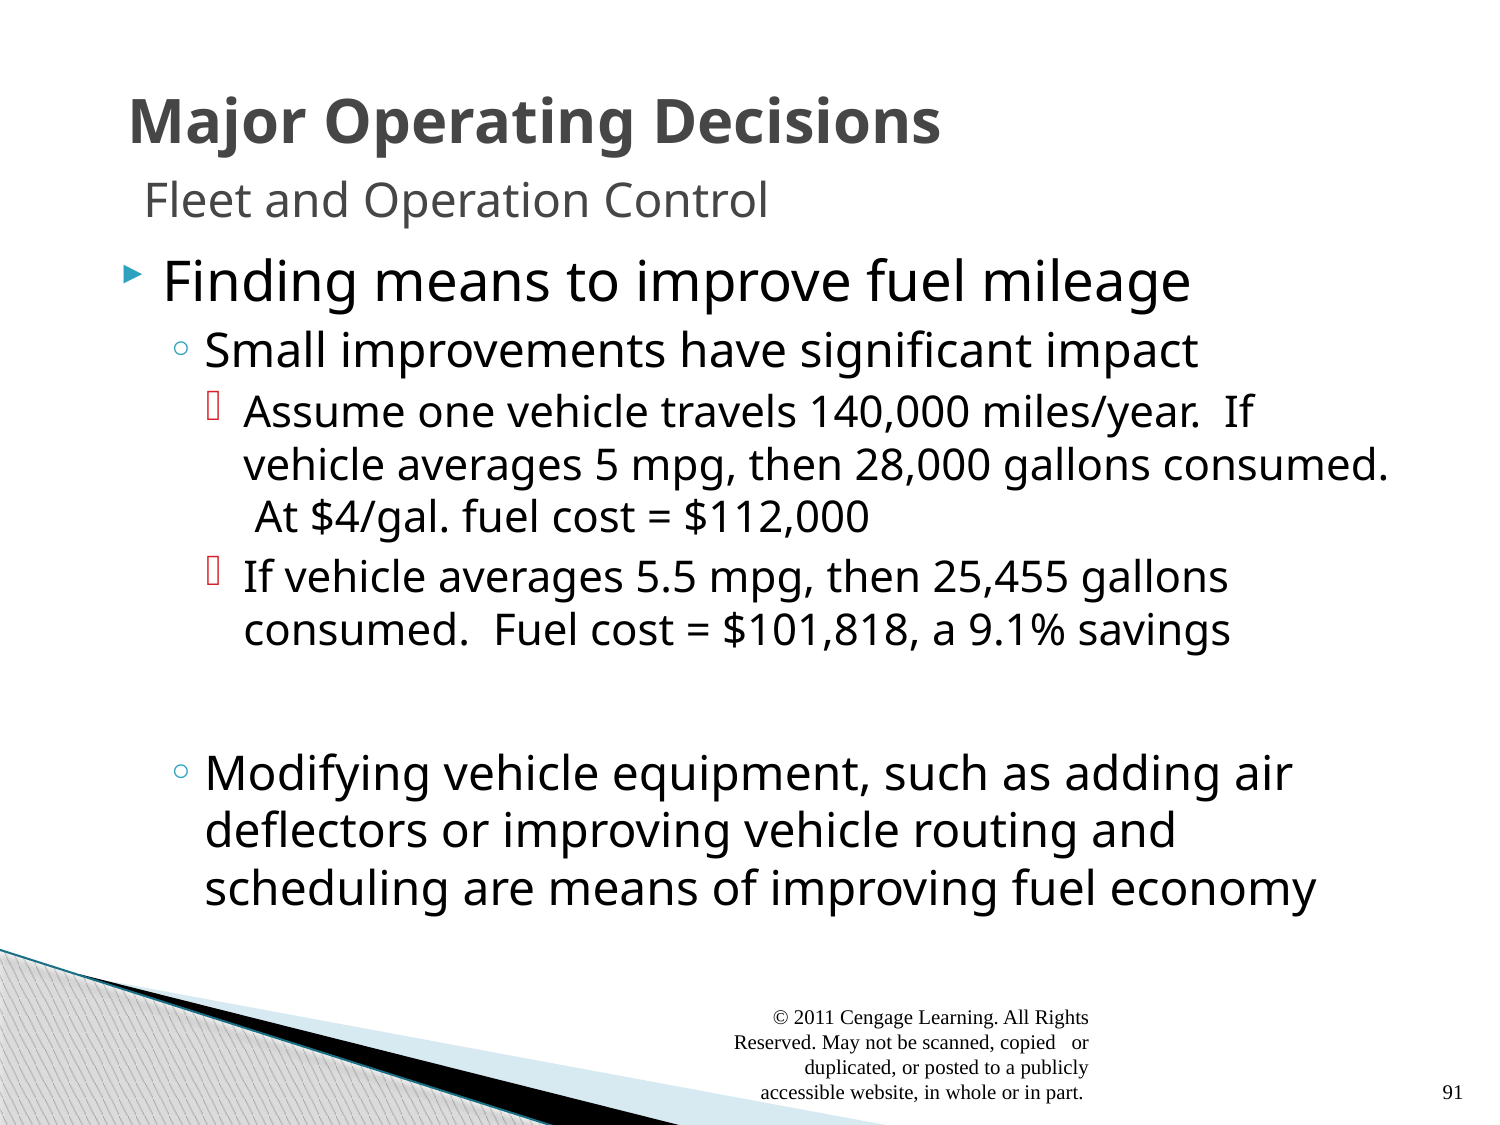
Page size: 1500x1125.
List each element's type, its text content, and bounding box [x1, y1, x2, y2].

list Finding means to improve fuel mileage Small improvements have significant impact Assume one vehicle travels 140,000 miles/year. If vehicle averages 5 mpg, then 28,000 gallons consumed. At $4/gal. fuel cost = $112,000 If vehicle averages 5.5 mpg, then 25,455 gallons consumed. Fuel cost = $101,818, a 9.1% savings Modifying vehicle equipment, such as adding air deflectors or improving vehicle routing and scheduling are means of improving fuel economy [87, 237, 1413, 1001]
footer © 2011 Cengage Learning. All Rights Reserved. May not be scanned, copied or duplicated, or posted to a publicly accessible website, in whole or in part. [718, 1051, 1105, 1112]
slide_number 91 [1418, 1051, 1479, 1112]
title Major Operating Decisions Fleet and Operation Control [112, 75, 1388, 238]
